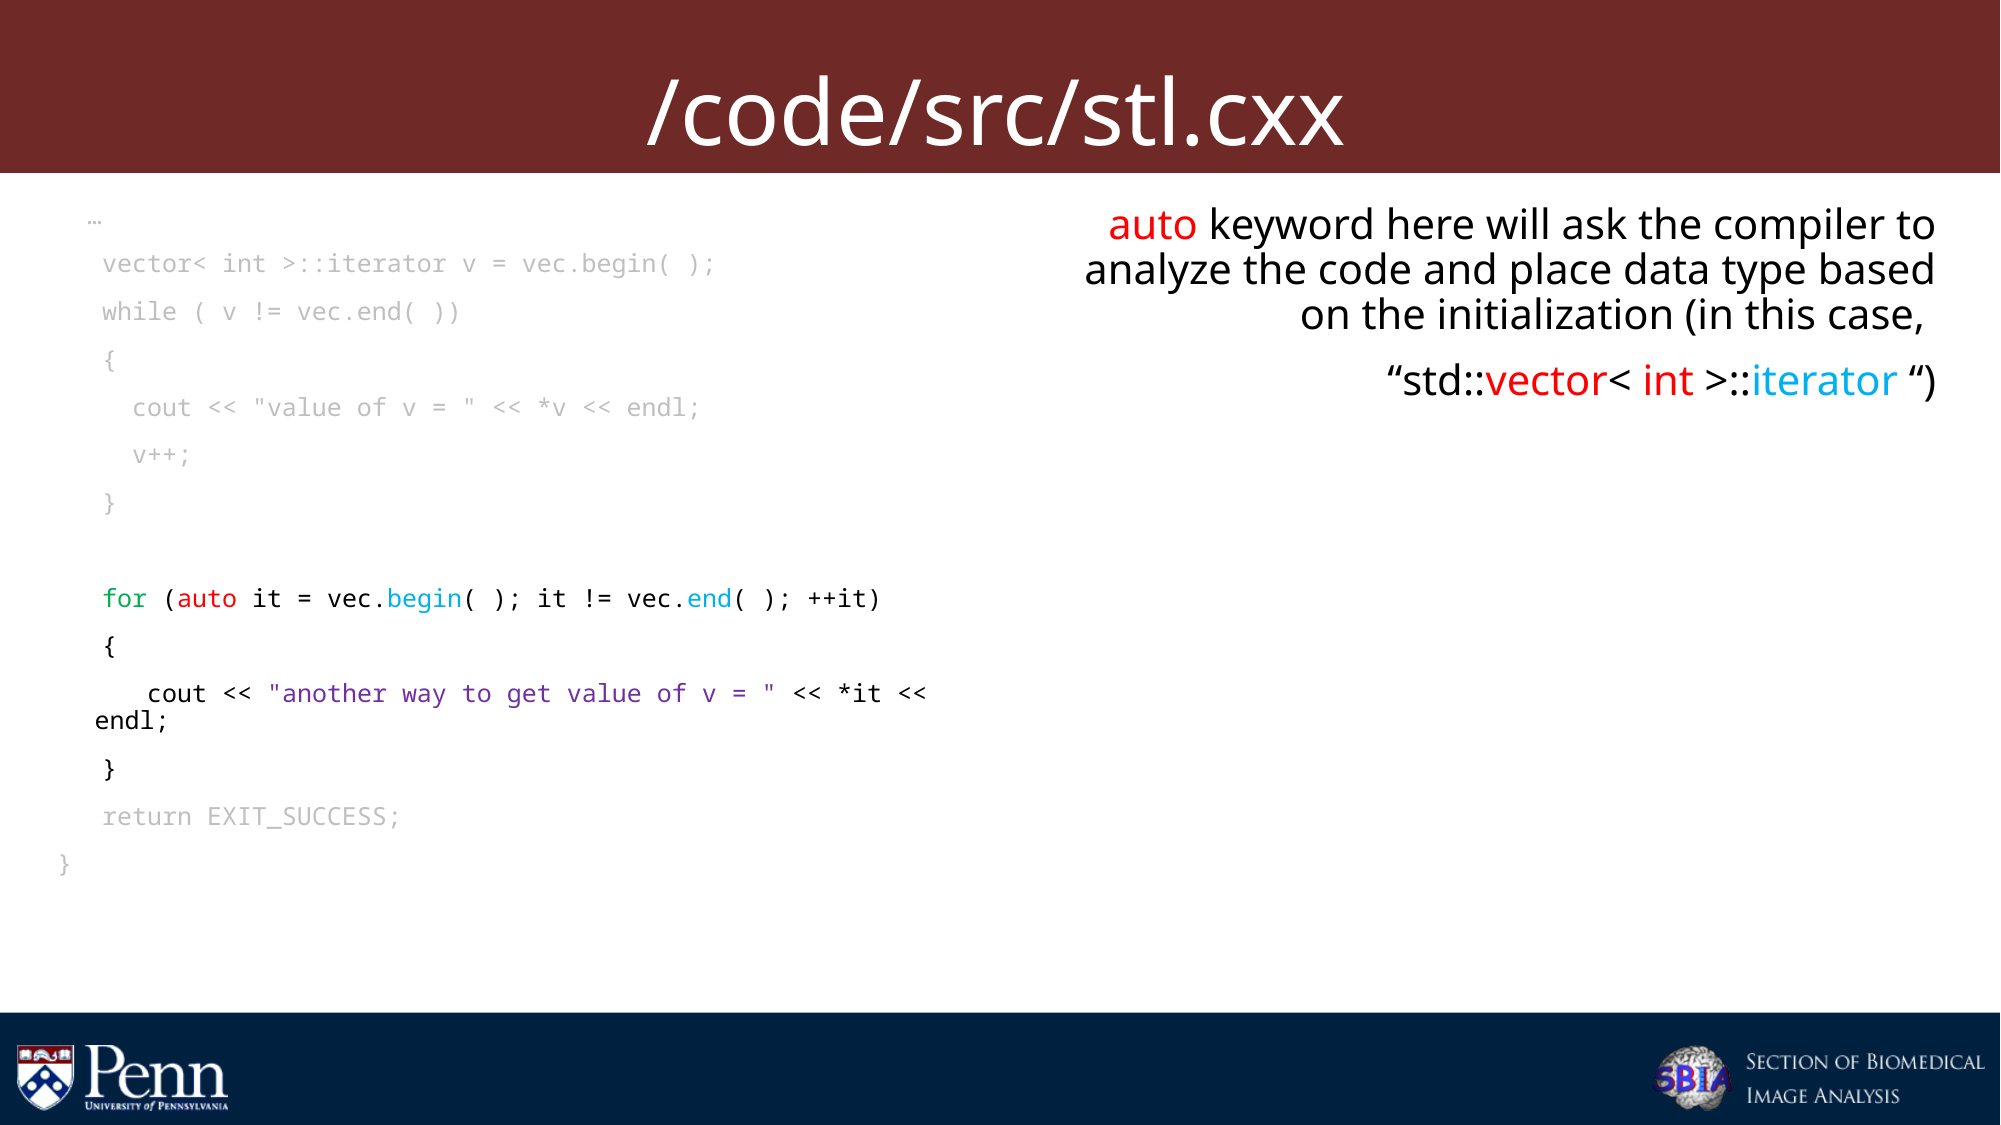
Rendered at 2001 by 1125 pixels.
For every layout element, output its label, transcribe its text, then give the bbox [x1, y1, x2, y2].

picture [1652, 1044, 1985, 1112]
list … vector< int >::iterator v = vec.begin( ); while ( v != vec.end( )) { cout << "value of v = " << *v << endl; v++; } for (auto it = vec.begin( ); it != vec.end( ); ++it) { cout << "another way to get value of v = " << *it << endl; } return EXIT_SUCCESS; } [42, 195, 988, 1014]
list auto keyword here will ask the compiler to analyze the code and place data type based on the initialization (in this case, “std::vector< int >::iterator “) [1012, 195, 1952, 1014]
picture [17, 1045, 228, 1111]
title /code/src/stl.cxx [42, 0, 1952, 173]
